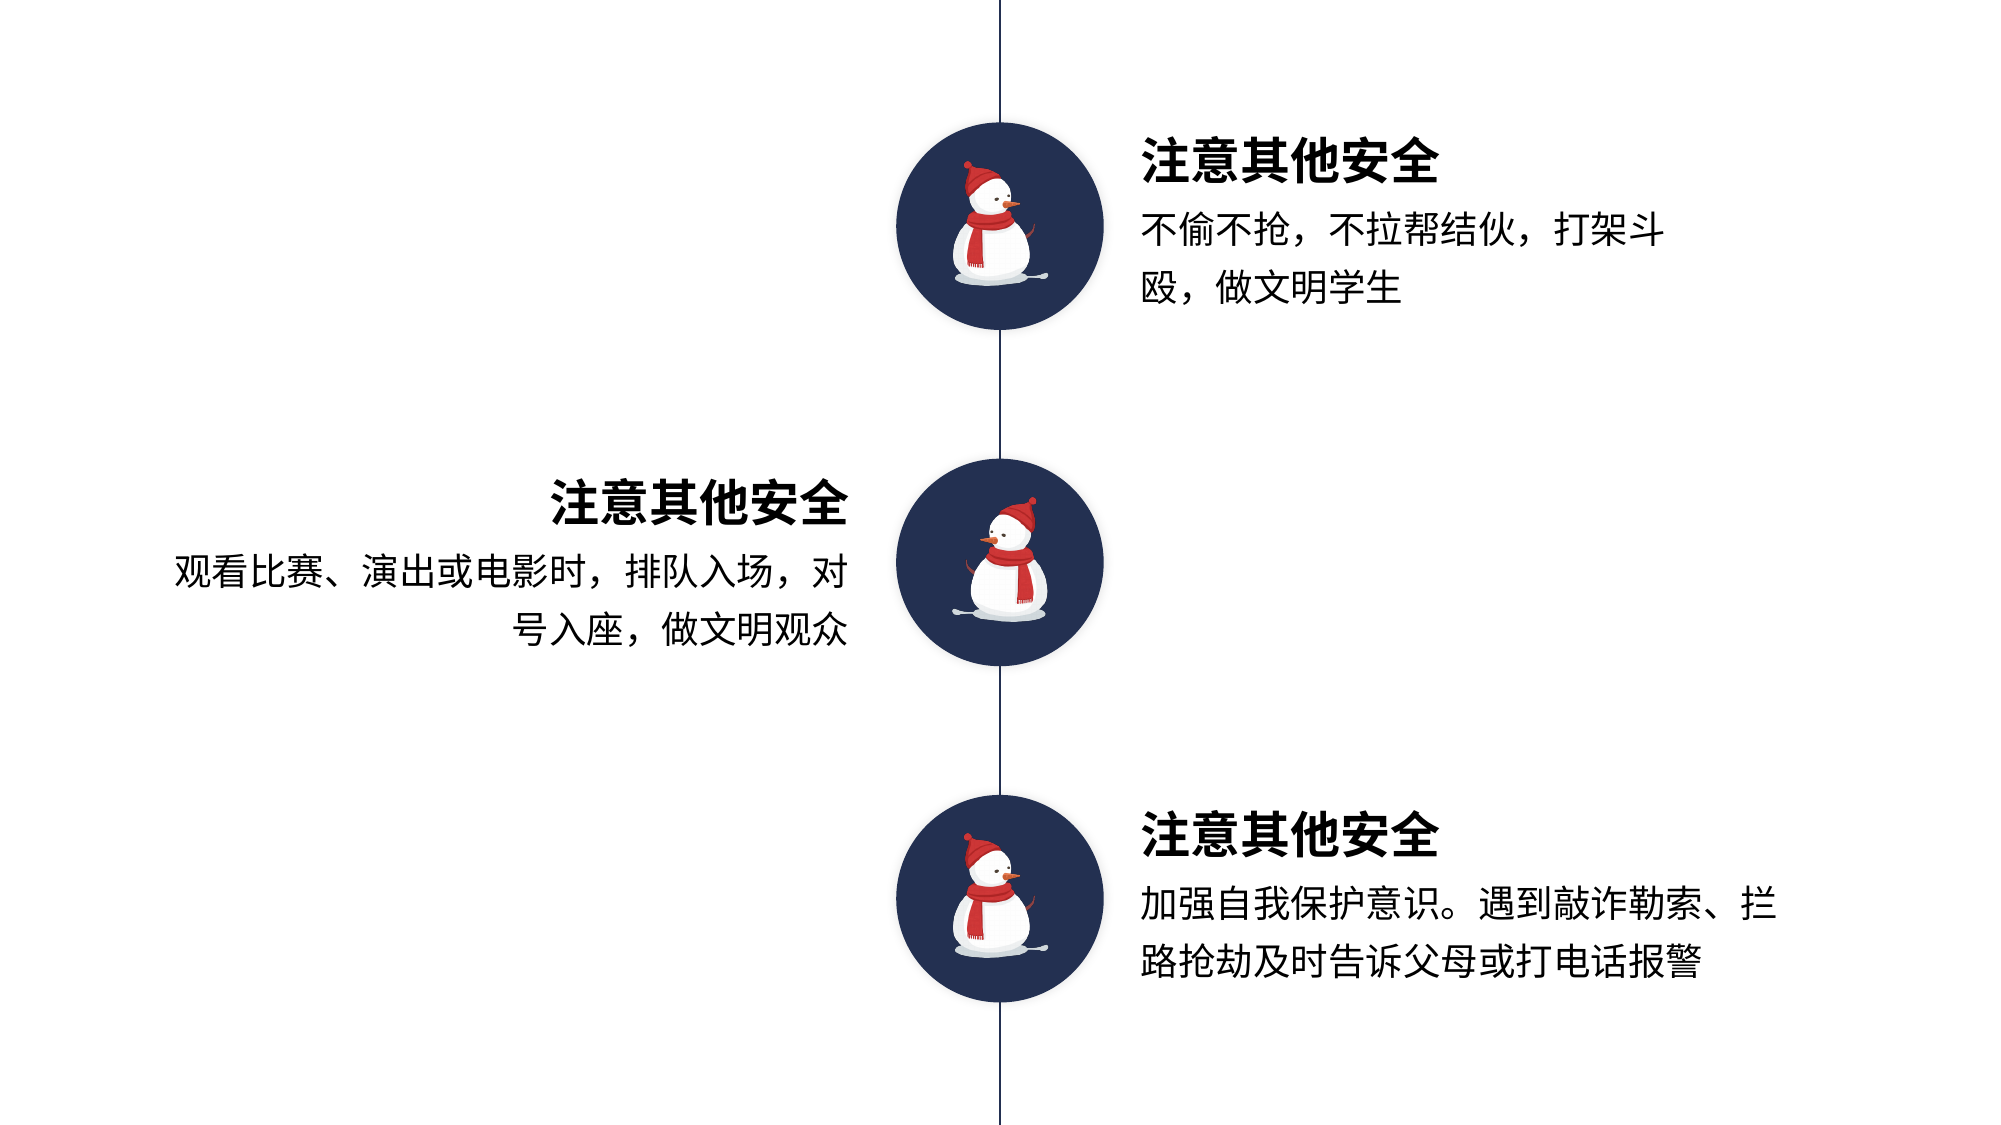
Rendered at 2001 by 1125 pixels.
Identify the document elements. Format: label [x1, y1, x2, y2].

text_box [1125, 796, 1799, 993]
text_box [896, 458, 1104, 667]
text_box [129, 464, 865, 655]
text_box [896, 794, 1104, 1003]
text_box [896, 122, 1104, 330]
text_box [1125, 122, 1704, 319]
